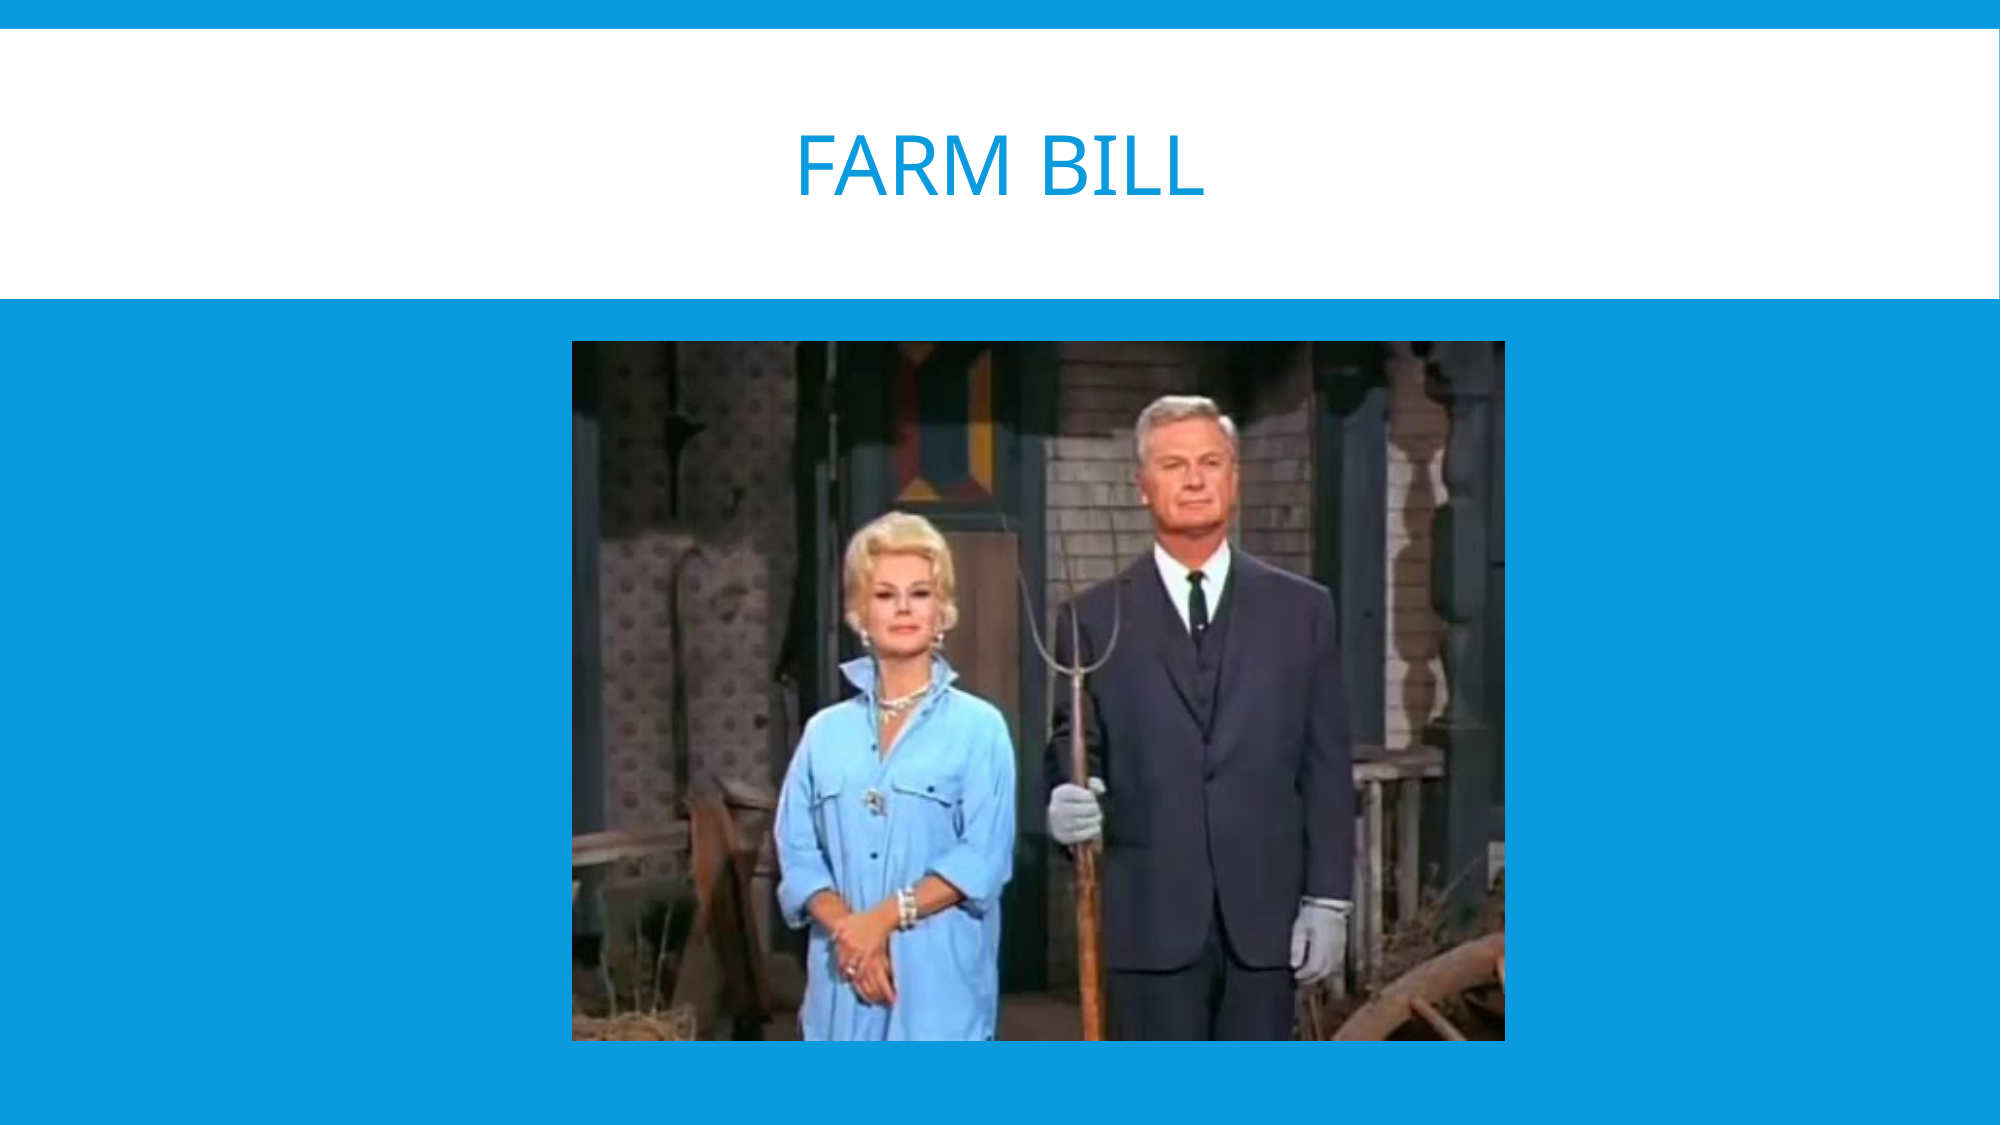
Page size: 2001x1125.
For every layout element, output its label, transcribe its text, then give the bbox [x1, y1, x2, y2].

picture [573, 342, 1504, 1040]
title Farm Bill [0, 46, 2000, 295]
